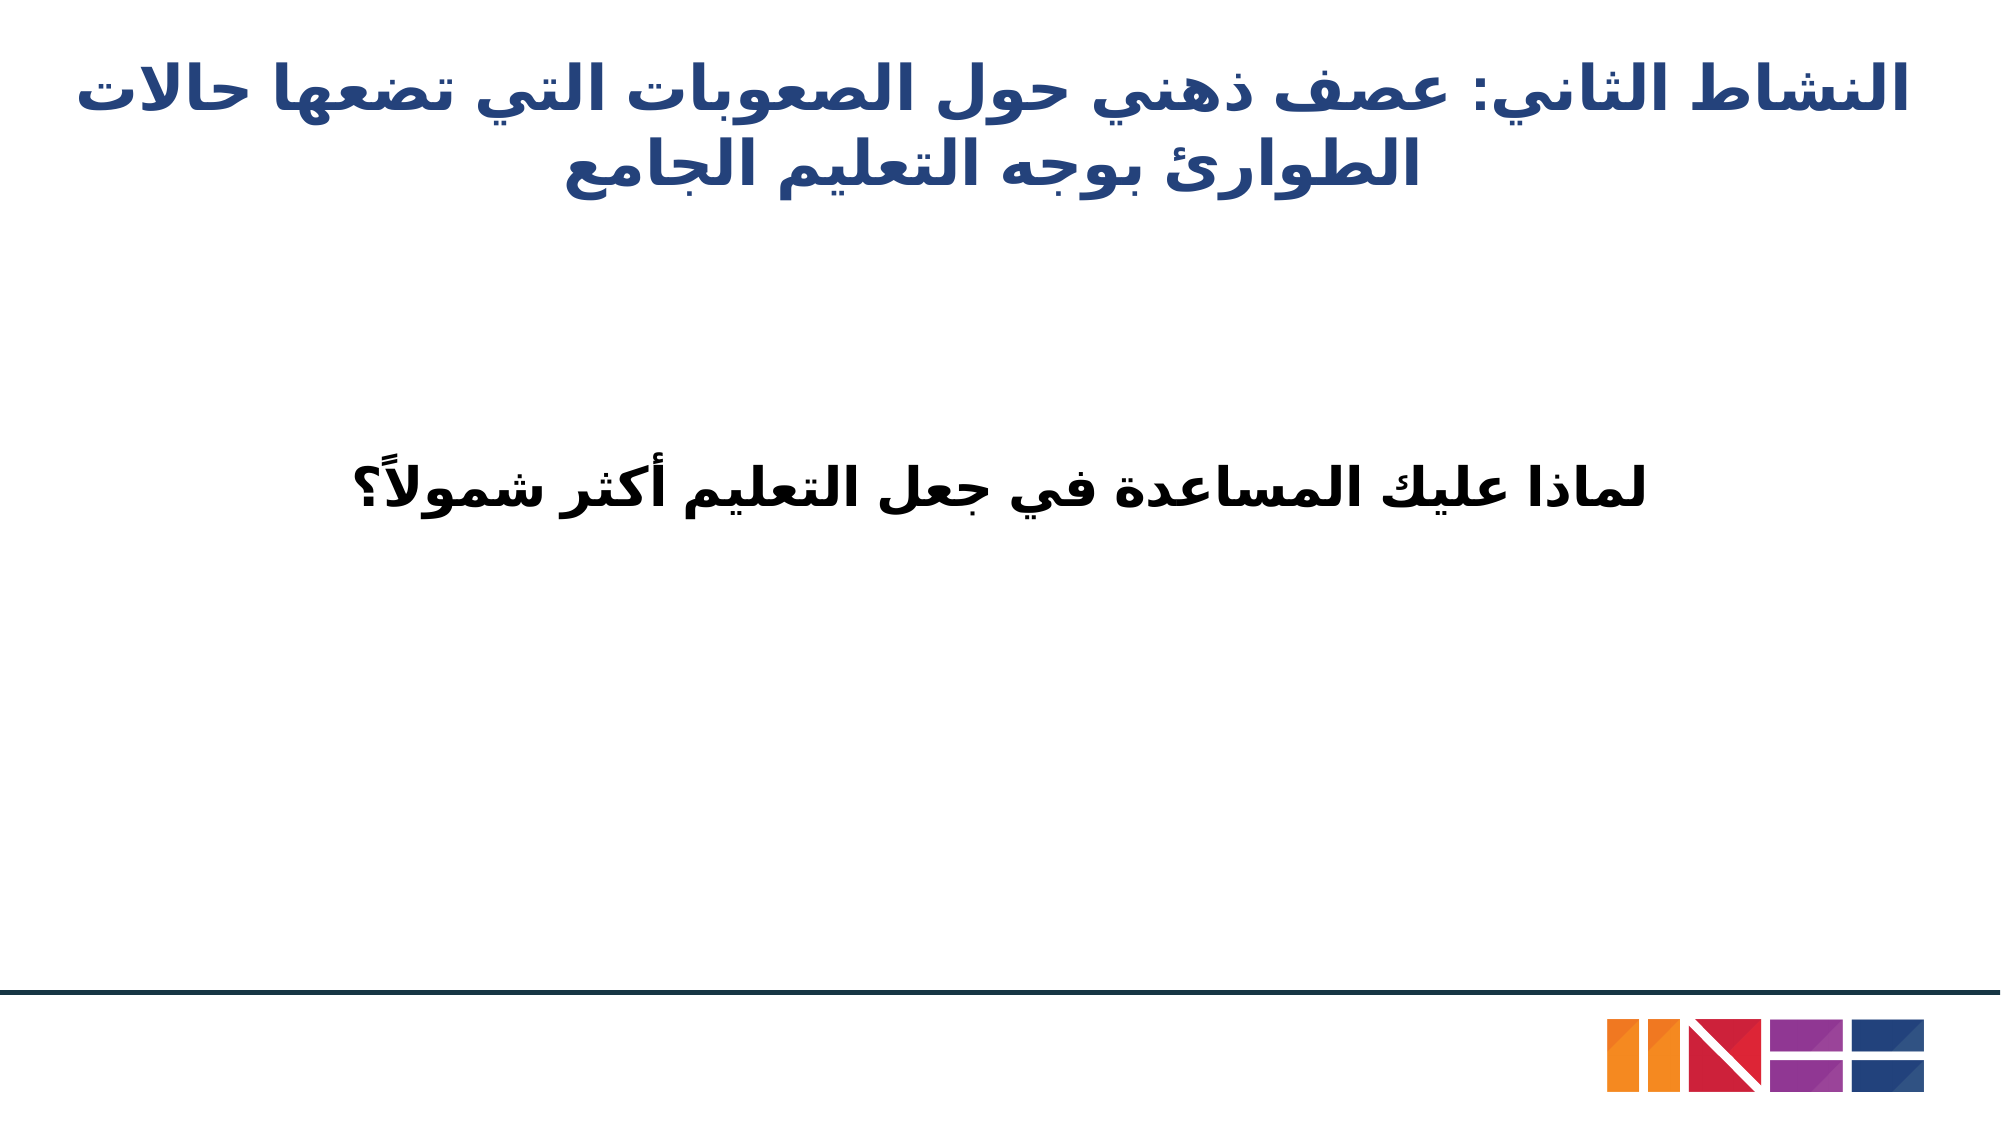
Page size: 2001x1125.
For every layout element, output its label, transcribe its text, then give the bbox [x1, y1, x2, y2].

picture [1607, 1019, 1924, 1092]
title النشاط الثاني: عصف ذهني حول الصعوبات التي تضعها حالات الطوارئ بوجه التعليم الجامع [31, 28, 1957, 145]
list لماذا عليك المساعدة في جعل التعليم أكثر شمولاً؟ [31, 172, 1971, 974]
